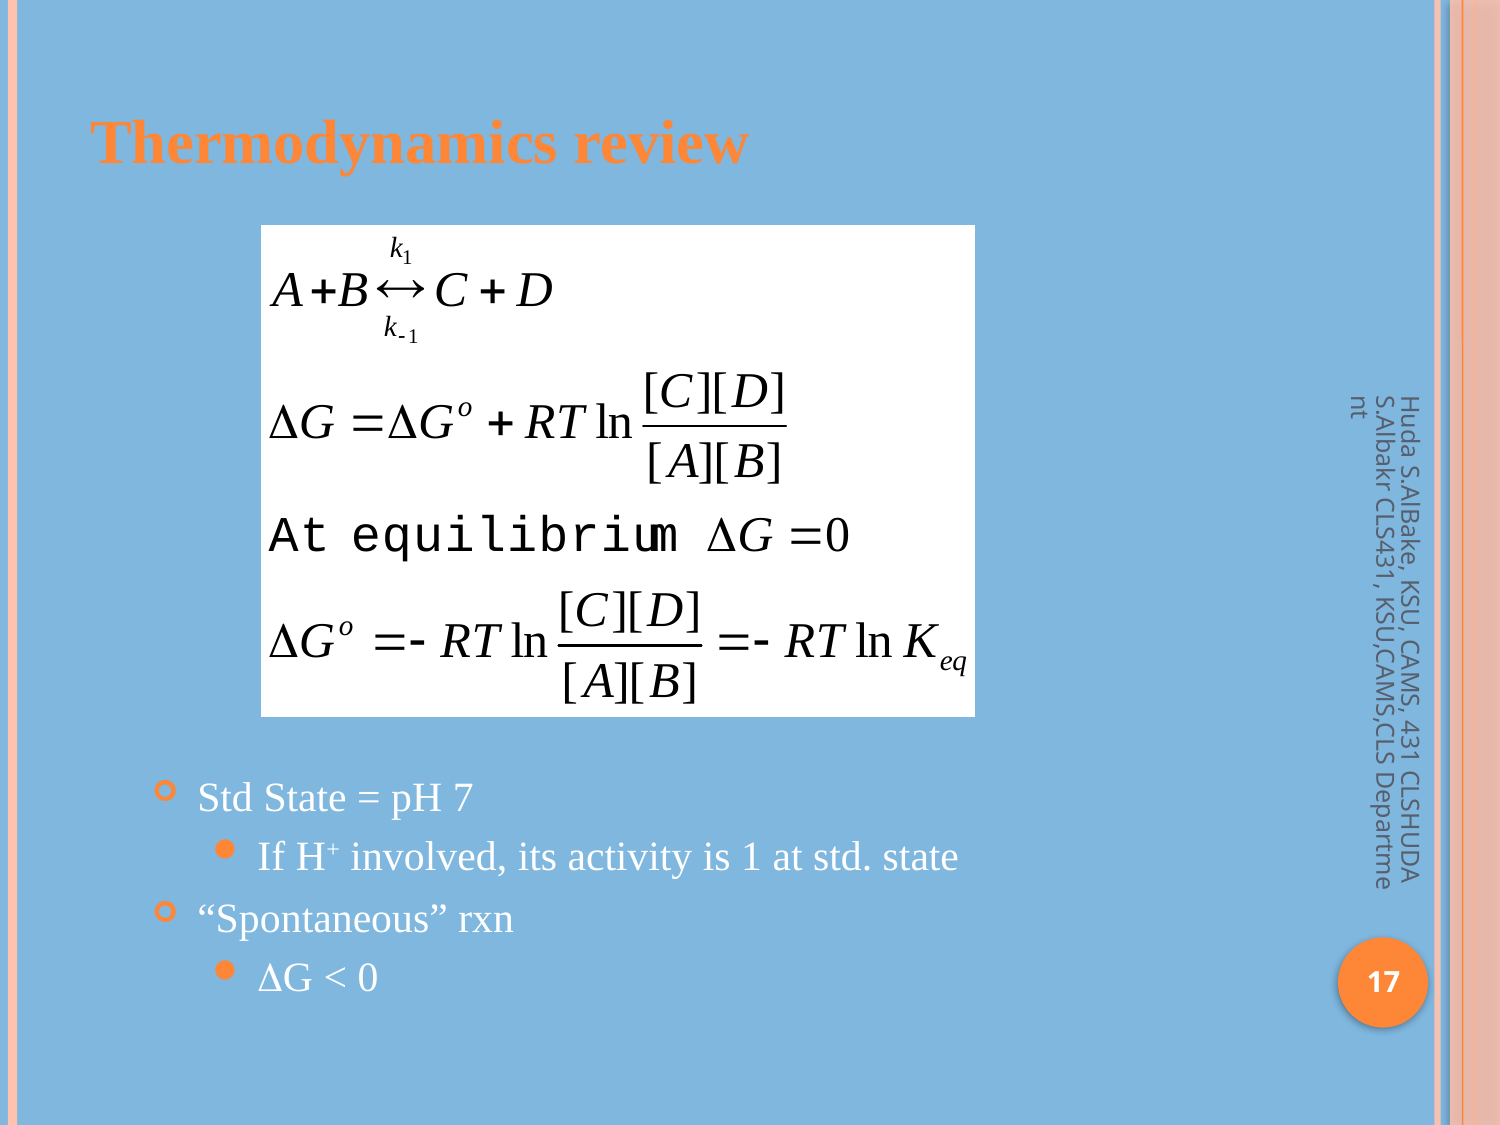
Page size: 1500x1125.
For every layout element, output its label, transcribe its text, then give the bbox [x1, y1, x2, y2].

footer Huda S.AlBake, KSU, CAMS, 431 CLSHUDA S.Albakr CLS431, KSU,CAMS,CLS Department [1379, 380, 1440, 906]
slide_number 17 [1333, 940, 1434, 1026]
list Std State = pH 7 If H+ involved, its activity is 1 at std. state “Spontaneous” rxn G < 0 [137, 762, 1301, 1021]
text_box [260, 224, 976, 718]
title Thermodynamics review [75, 45, 1300, 233]
